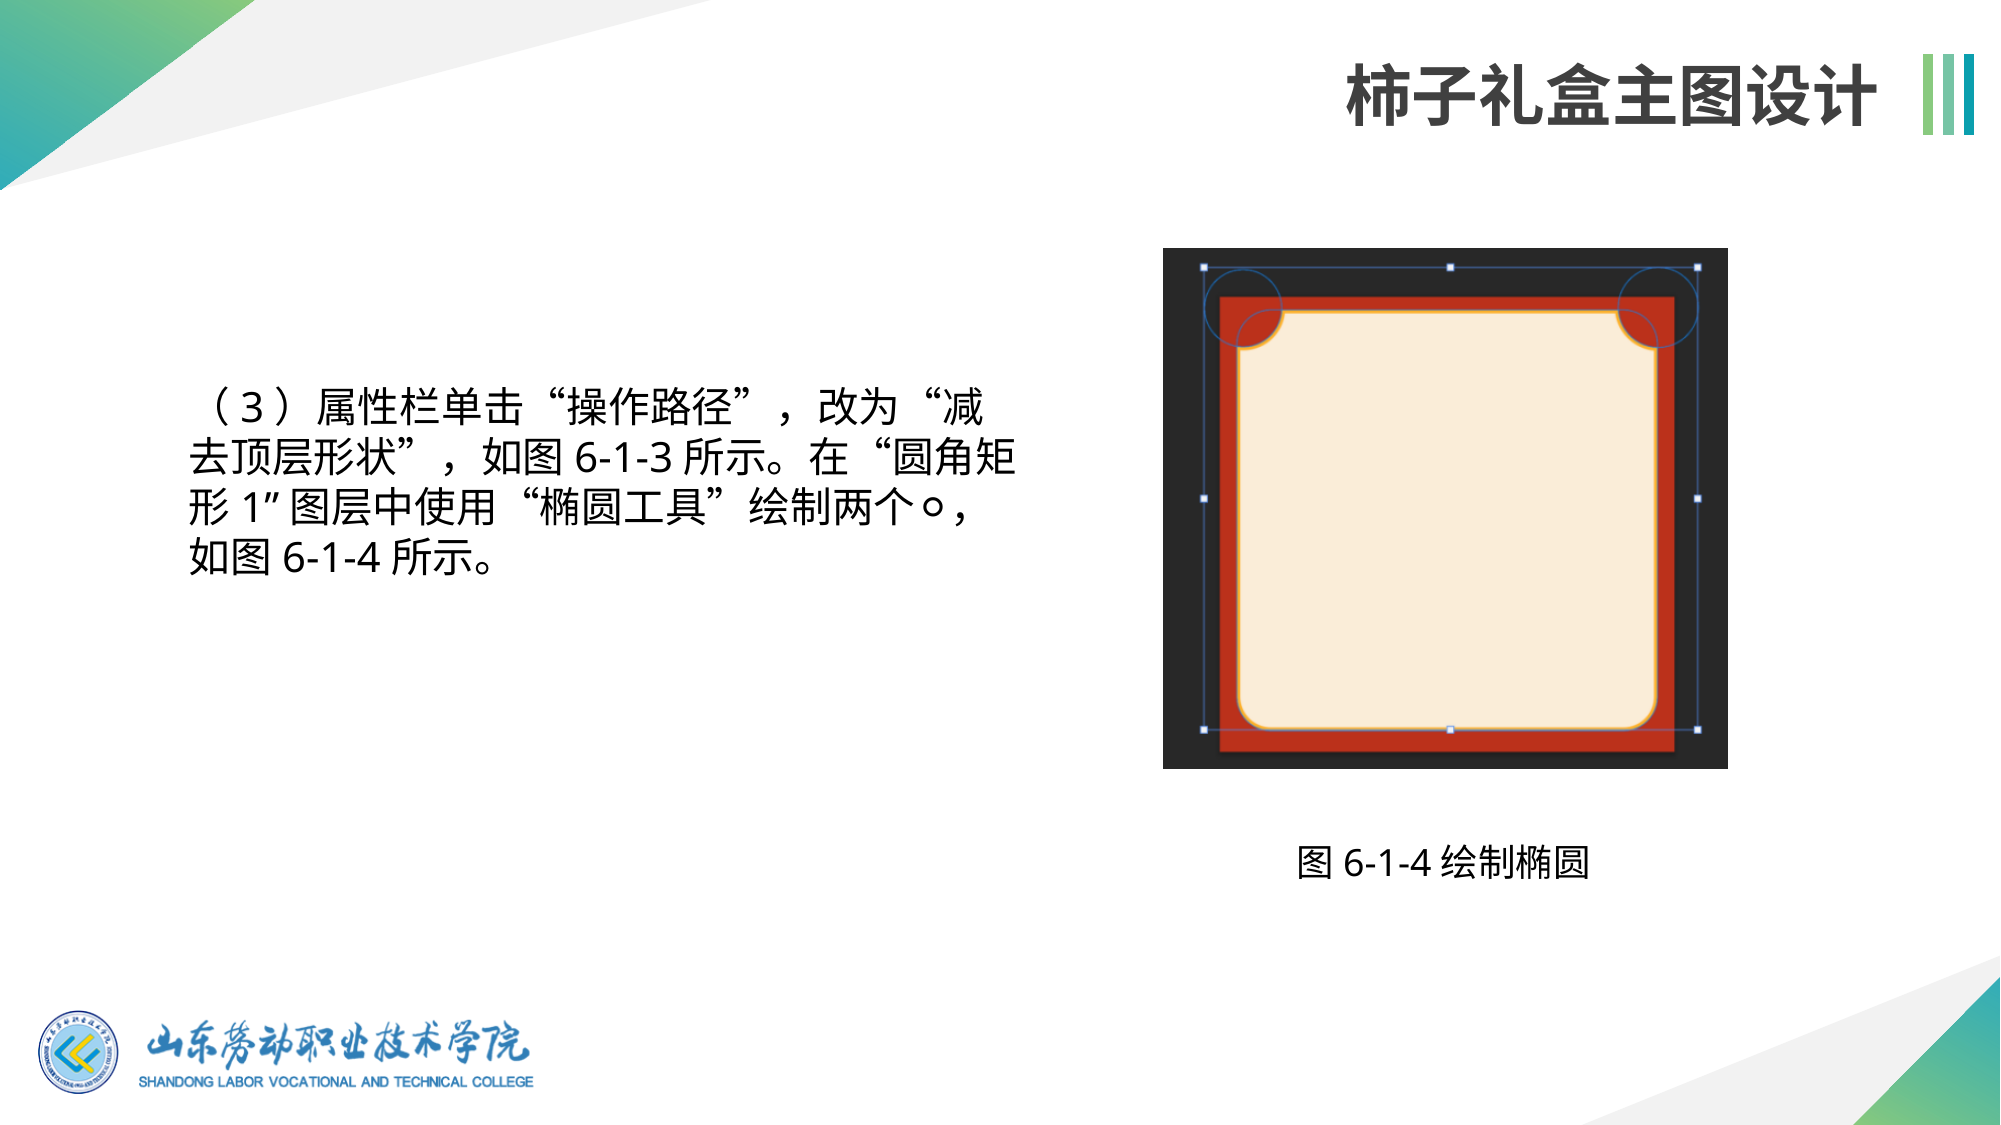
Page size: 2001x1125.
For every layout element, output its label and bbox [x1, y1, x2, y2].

text_box [1928, 54, 1969, 136]
picture [38, 1010, 550, 1094]
picture [1162, 248, 1728, 769]
text_box [0, 0, 2000, 1125]
